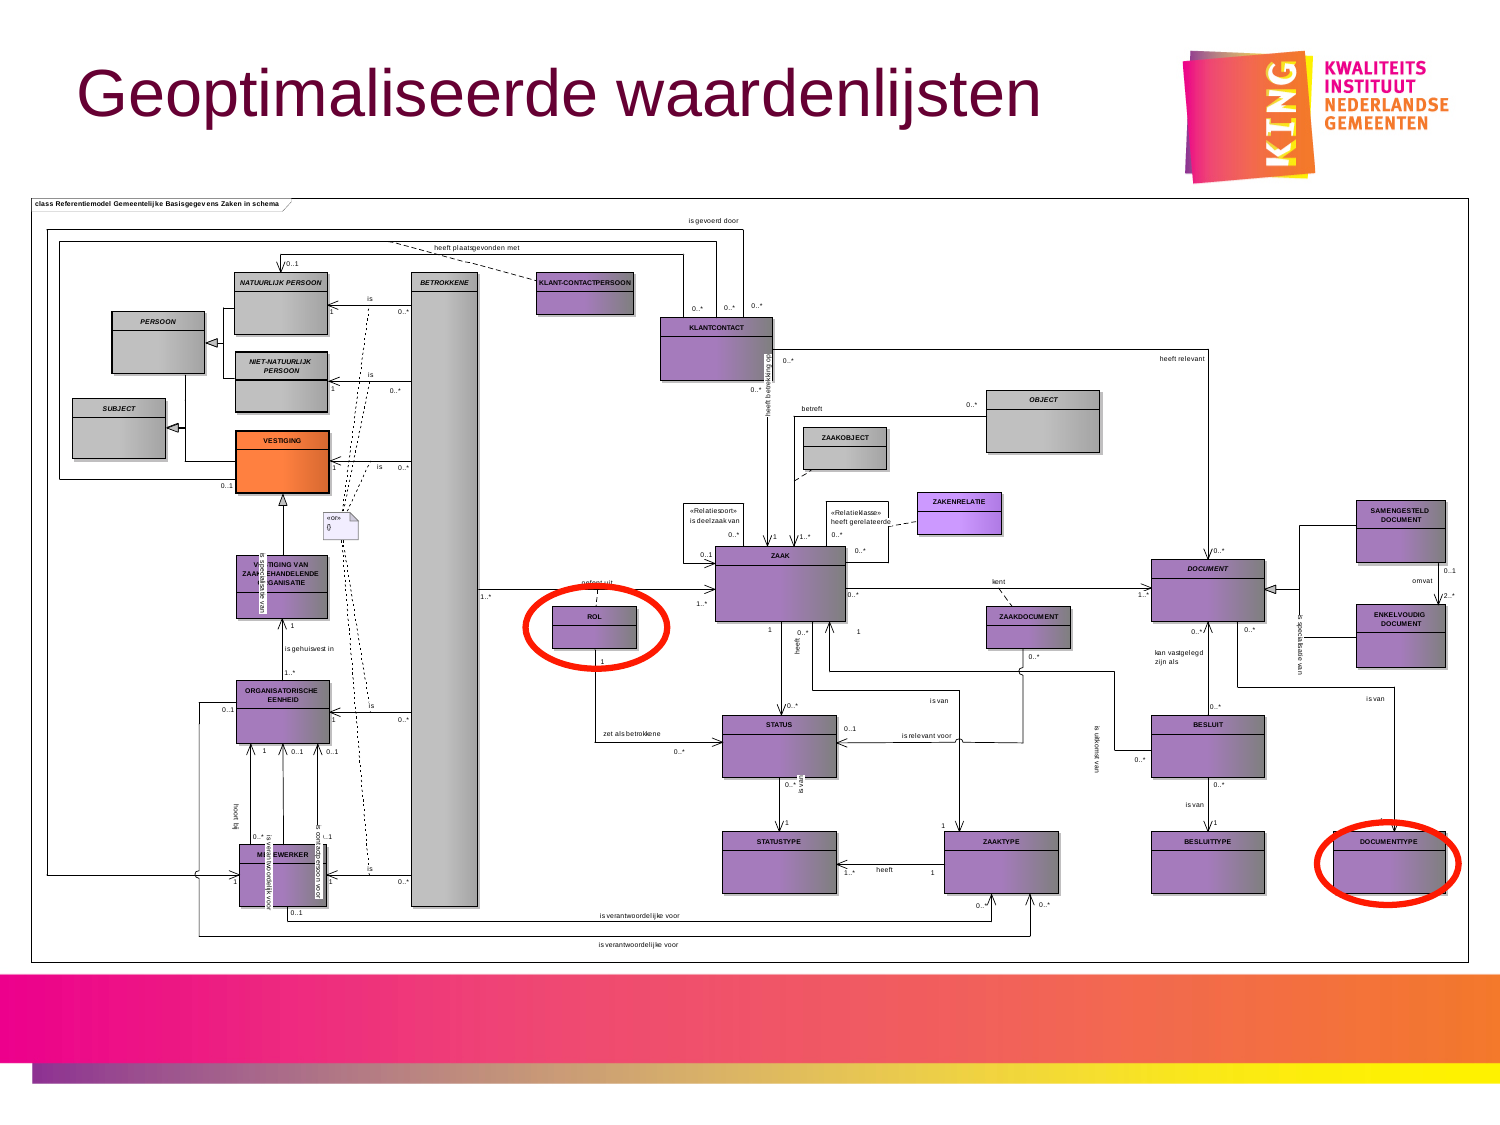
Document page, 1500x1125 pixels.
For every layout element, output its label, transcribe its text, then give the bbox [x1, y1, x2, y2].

title Geoptimaliseerde waardenlijsten [76, 0, 1427, 188]
picture [0, 0, 1500, 1125]
